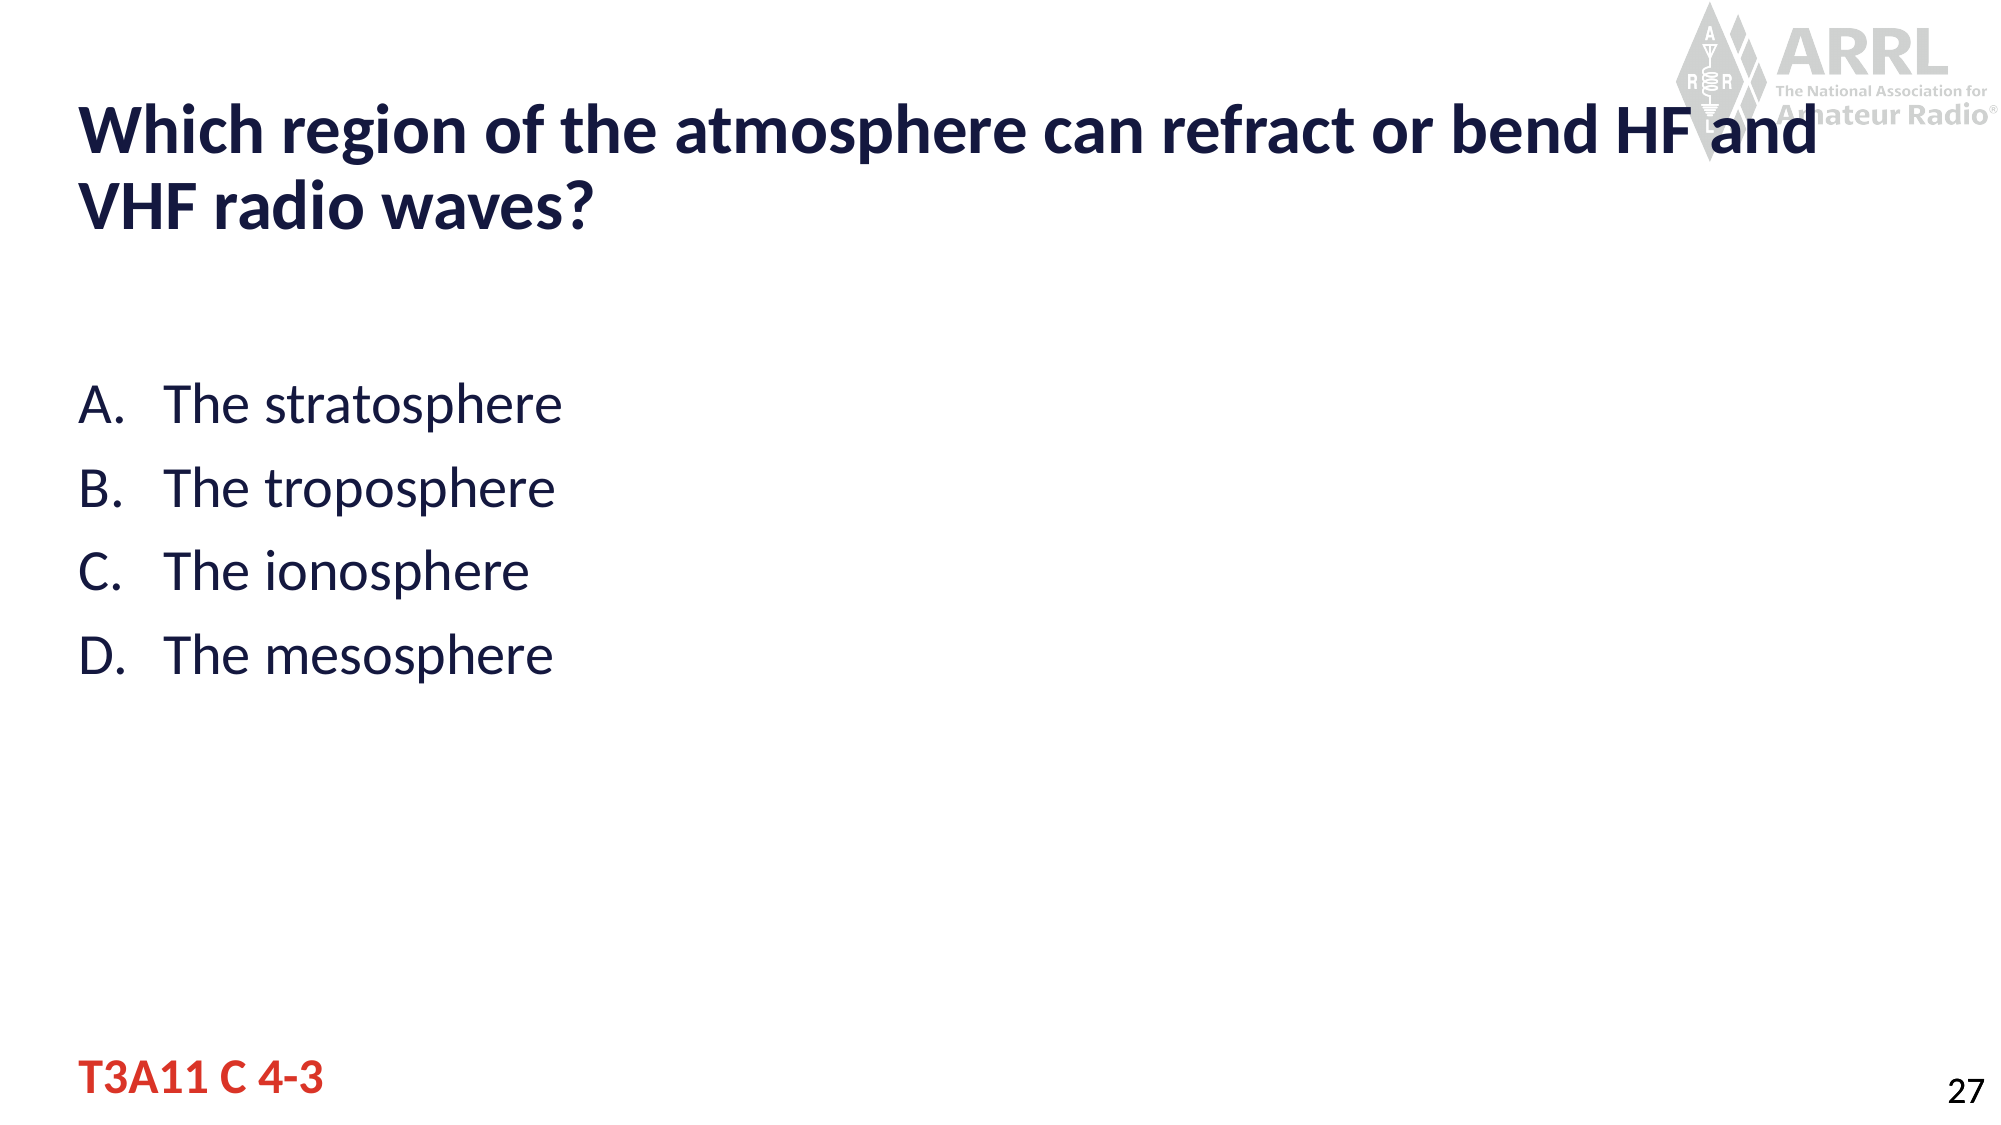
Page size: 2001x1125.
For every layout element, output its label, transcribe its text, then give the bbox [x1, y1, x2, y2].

title Which region of the atmosphere can refract or bend HF and VHF radio waves? [63, 59, 1863, 278]
list The stratosphere The troposphere The ionosphere The mesosphere [63, 365, 1863, 989]
picture [1674, 0, 2000, 164]
text_box T3A11 C 4-3 [63, 1036, 921, 1112]
